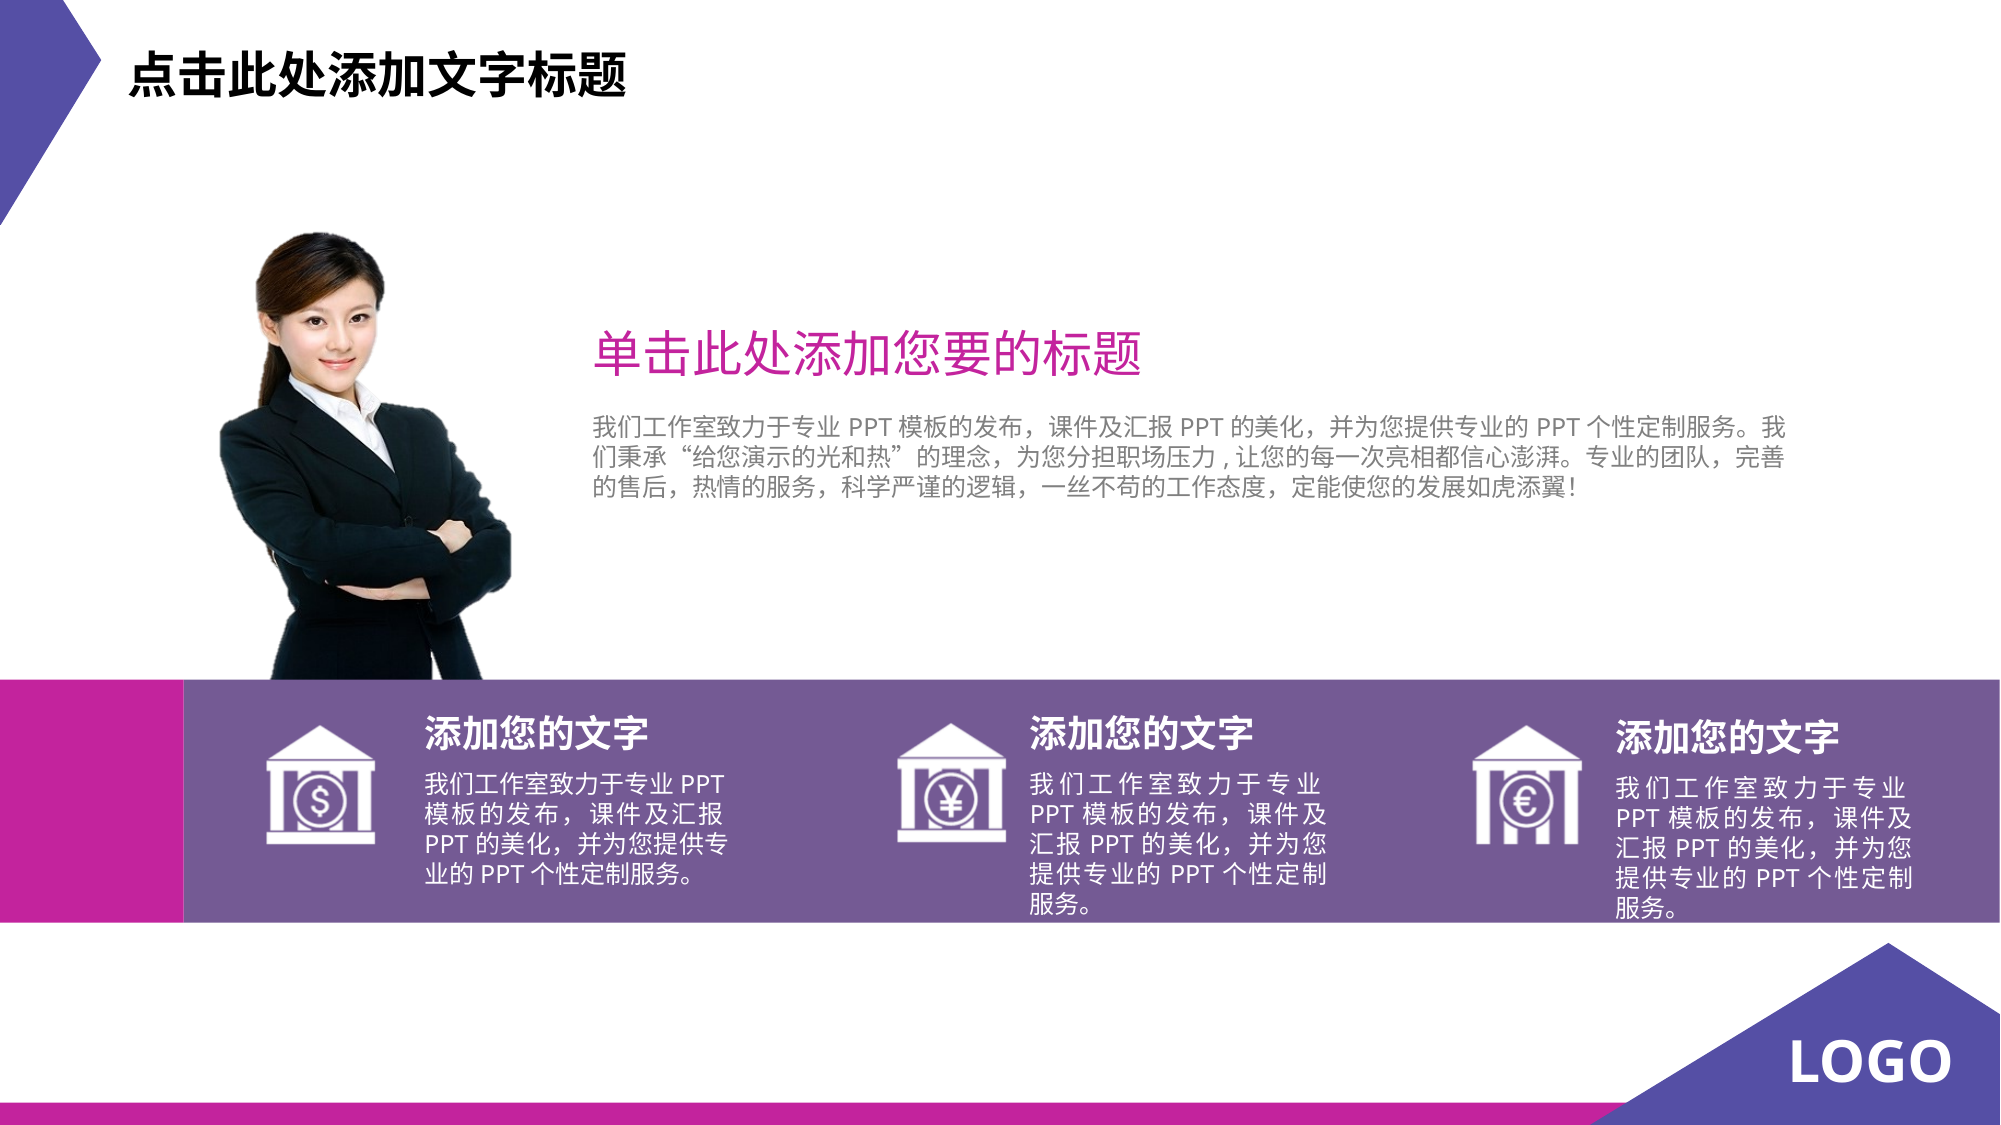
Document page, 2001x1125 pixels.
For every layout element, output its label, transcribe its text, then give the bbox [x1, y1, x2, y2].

picture [183, 208, 547, 680]
text_box 我们工作室致力于专业PPT模板的发布，课件及汇报PPT的美化，并为您提供专业的PPT个性定制服务。 [1015, 761, 1343, 927]
text_box 我们工作室致力于专业PPT模板的发布，课件及汇报PPT的美化，并为您提供专业的PPT个性定制服务。 [1600, 765, 1928, 931]
text_box 添加您的文字 [1600, 706, 1867, 767]
picture [1461, 719, 1593, 850]
text_box 添加您的文字 [410, 703, 676, 763]
text_box [0, 679, 185, 924]
picture [255, 719, 386, 850]
text_box 我们工作室致力于专业PPT模板的发布，课件及汇报PPT的美化，并为您提供专业的PPT个性定制服务。我们秉承“给您演示的光和热”的理念，为您分担职场压力,让您的每一次亮相都信心澎湃。专业的团队，完善的售后，热情的服务，科学严谨的逻辑，一丝不苟的工作态度，定能使您的发展如虎添翼！ [577, 403, 1824, 544]
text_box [0, 76, 160, 160]
text_box 单击此处添加您要的标题 [577, 315, 1176, 390]
text_box [185, 679, 2000, 924]
picture [886, 717, 1017, 848]
text_box 我们工作室致力于专业PPT模板的发布，课件及汇报PPT的美化，并为您提供专业的PPT个性定制服务。 [409, 761, 745, 897]
text_box [0, 1102, 1562, 1125]
text_box 添加您的文字 [1015, 703, 1282, 763]
text_box 点击此处添加文字标题 [112, 36, 670, 112]
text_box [1562, 975, 2000, 1125]
